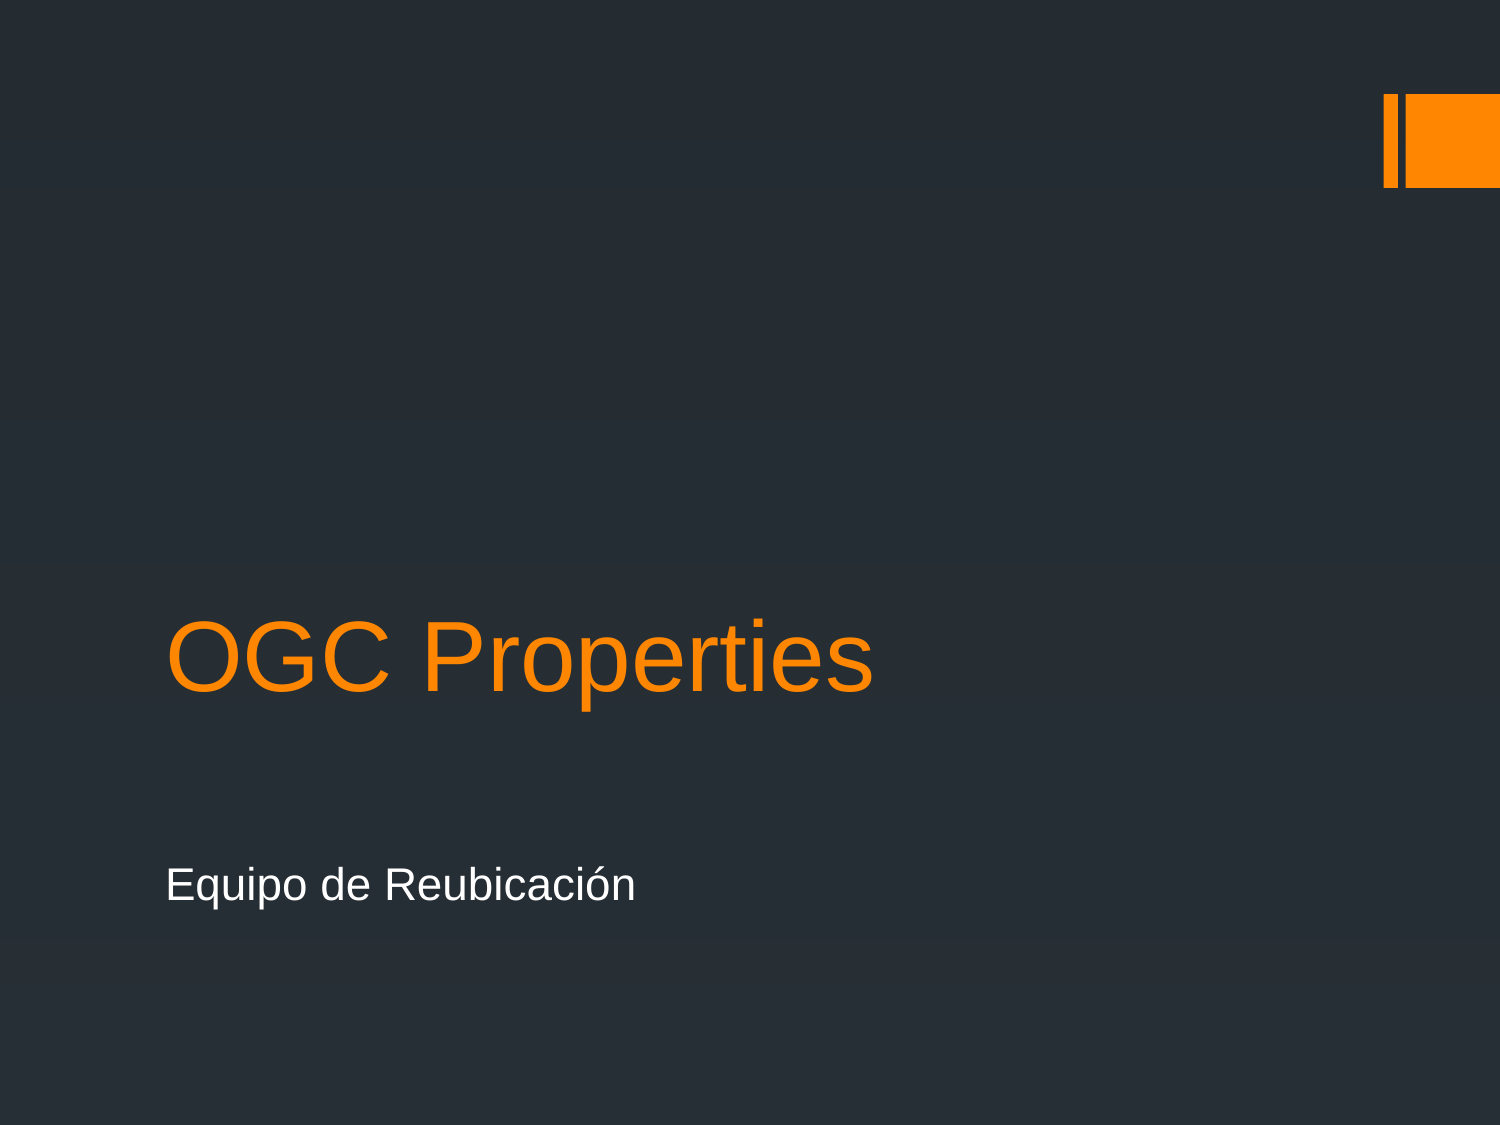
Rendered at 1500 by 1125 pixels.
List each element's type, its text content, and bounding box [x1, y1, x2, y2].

subtitle Equipo de Reubicación [150, 847, 1350, 1036]
title OGC Properties [150, 412, 1350, 839]
